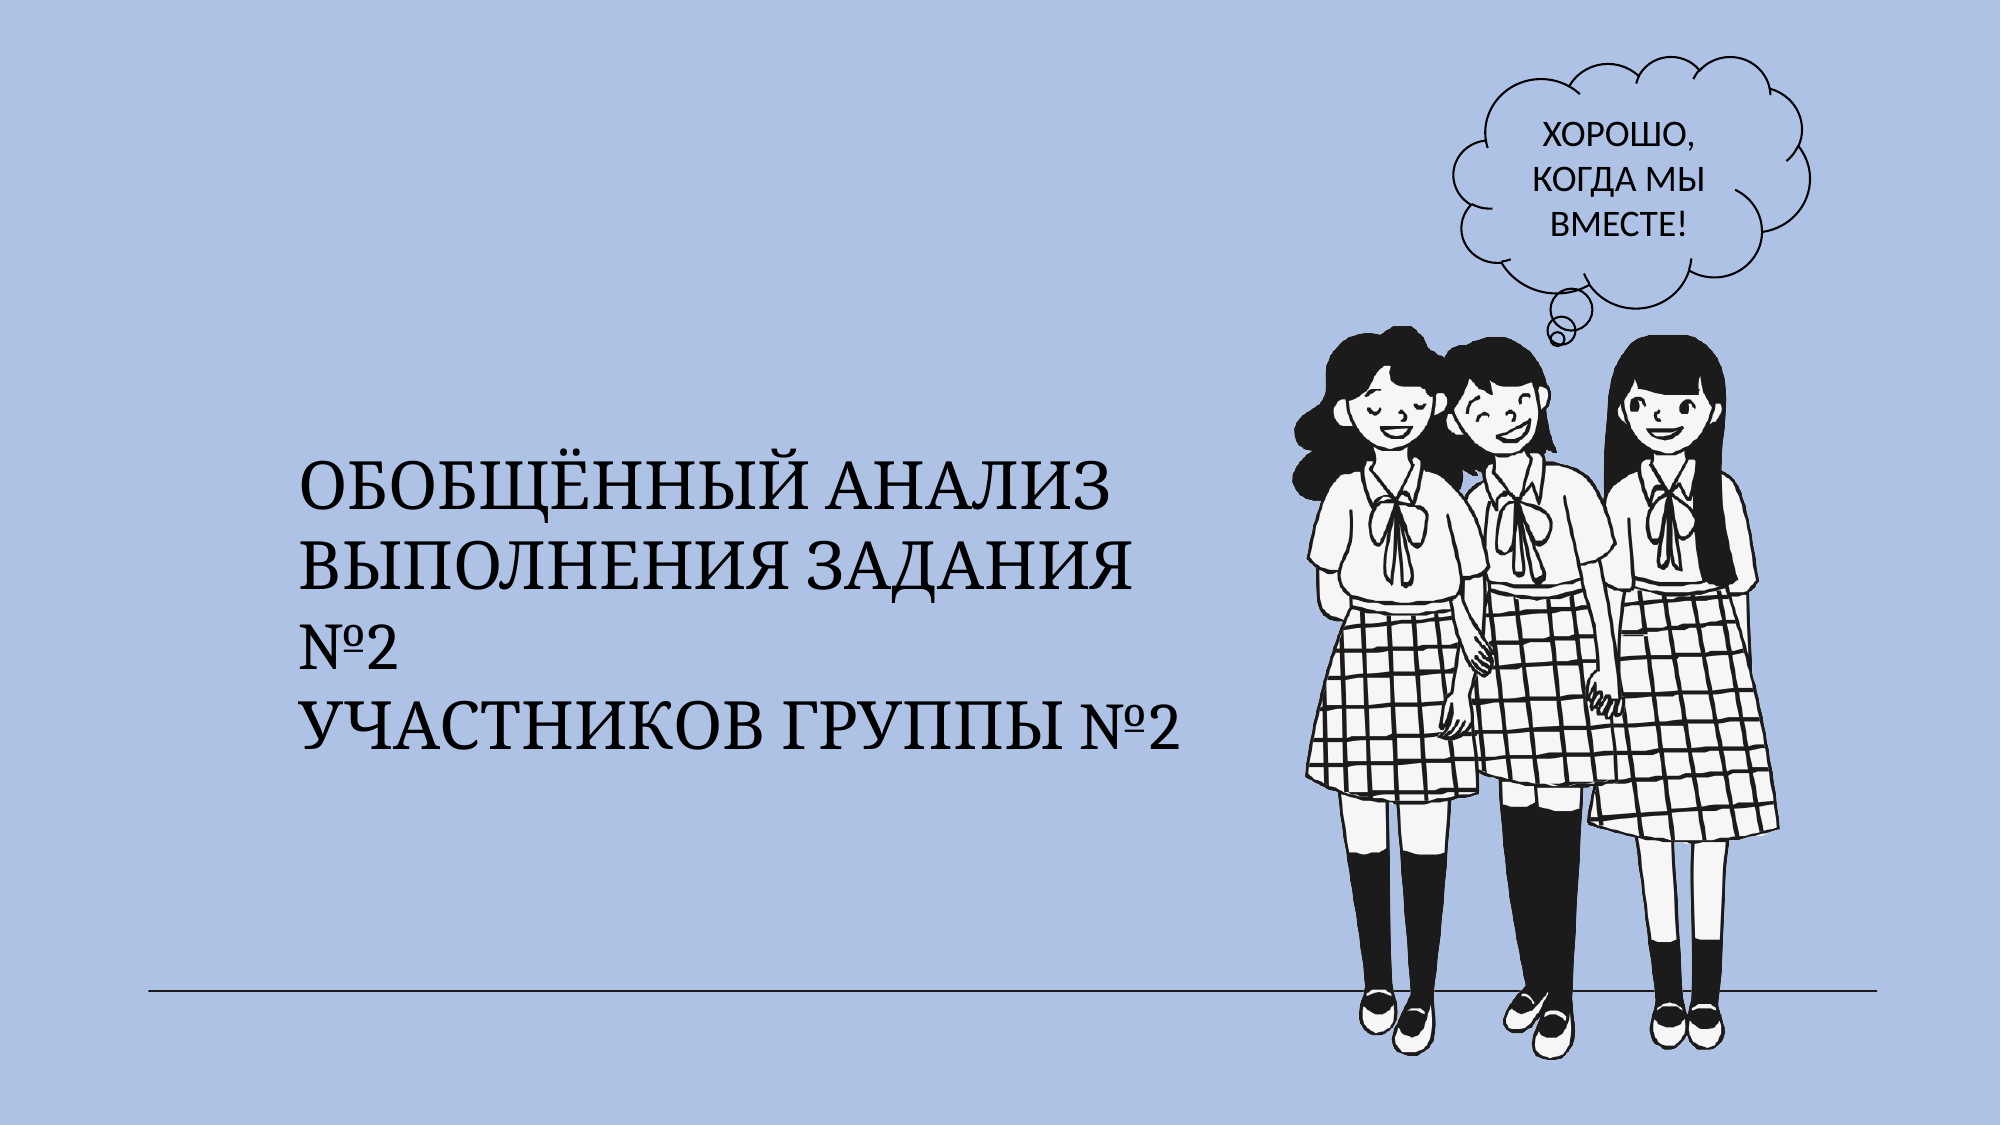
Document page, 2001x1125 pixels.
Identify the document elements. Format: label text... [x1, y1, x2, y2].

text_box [148, 326, 1878, 1060]
text_box ХОРОШО, КОГДА МЫ ВМЕСТЕ! [1452, 55, 1812, 326]
